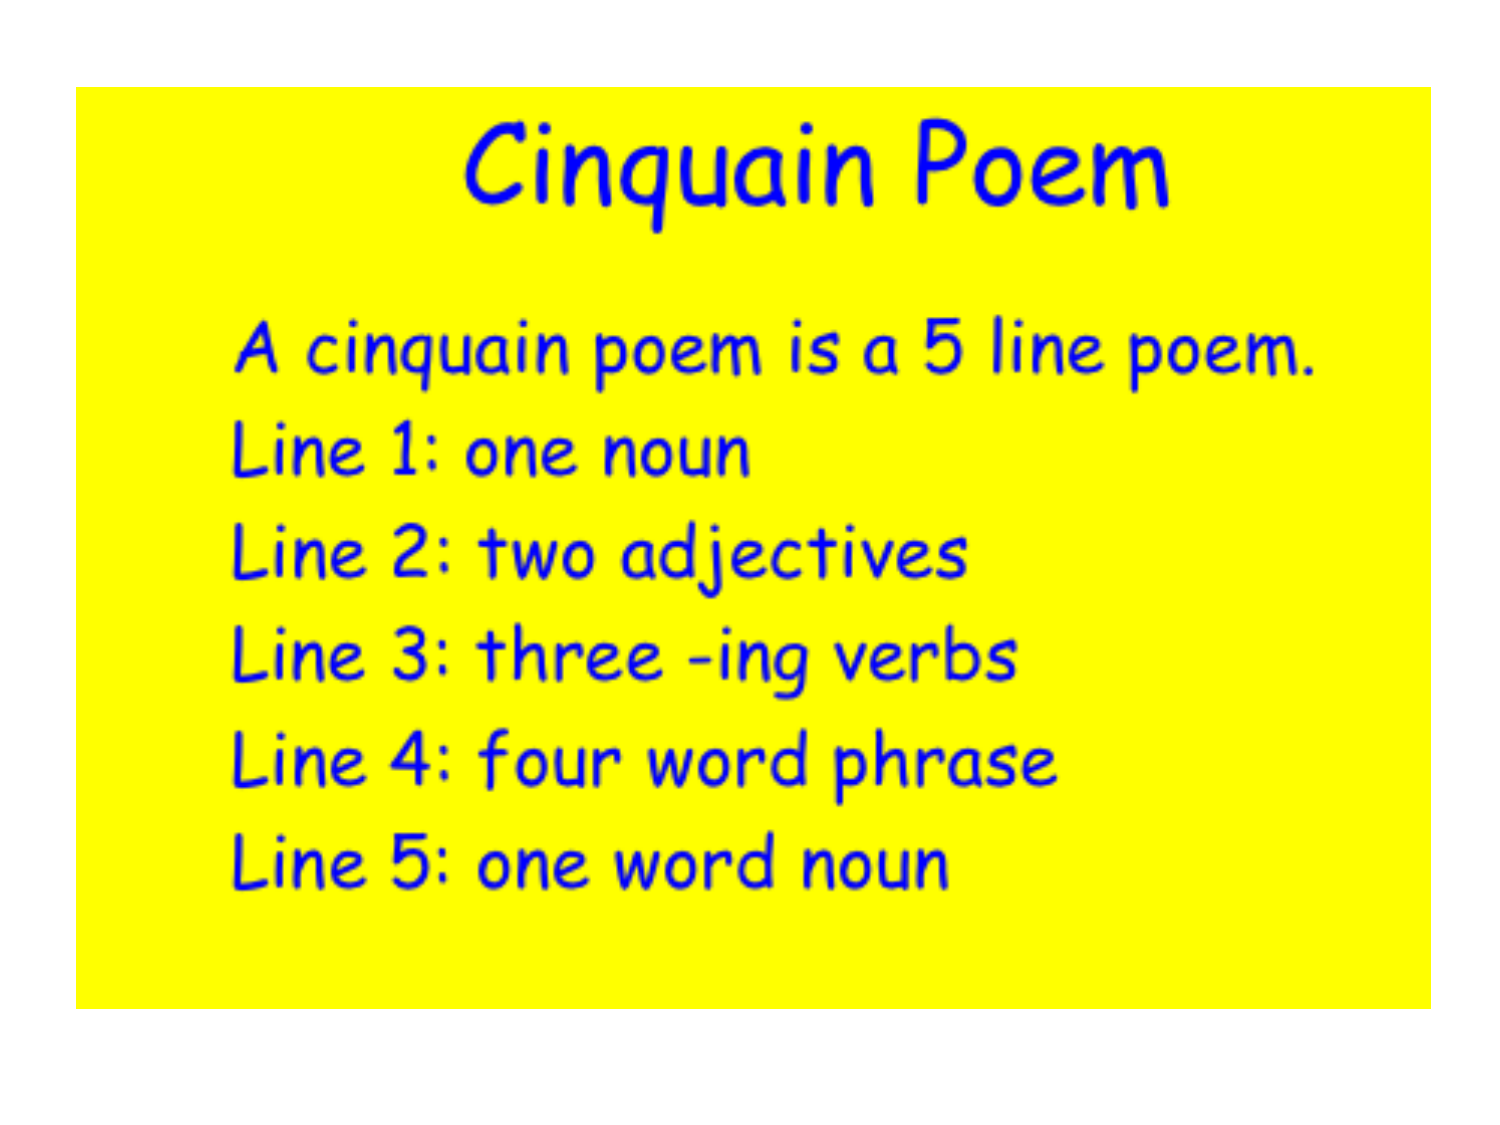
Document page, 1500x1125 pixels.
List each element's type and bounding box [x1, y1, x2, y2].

list [0, 87, 1500, 1010]
